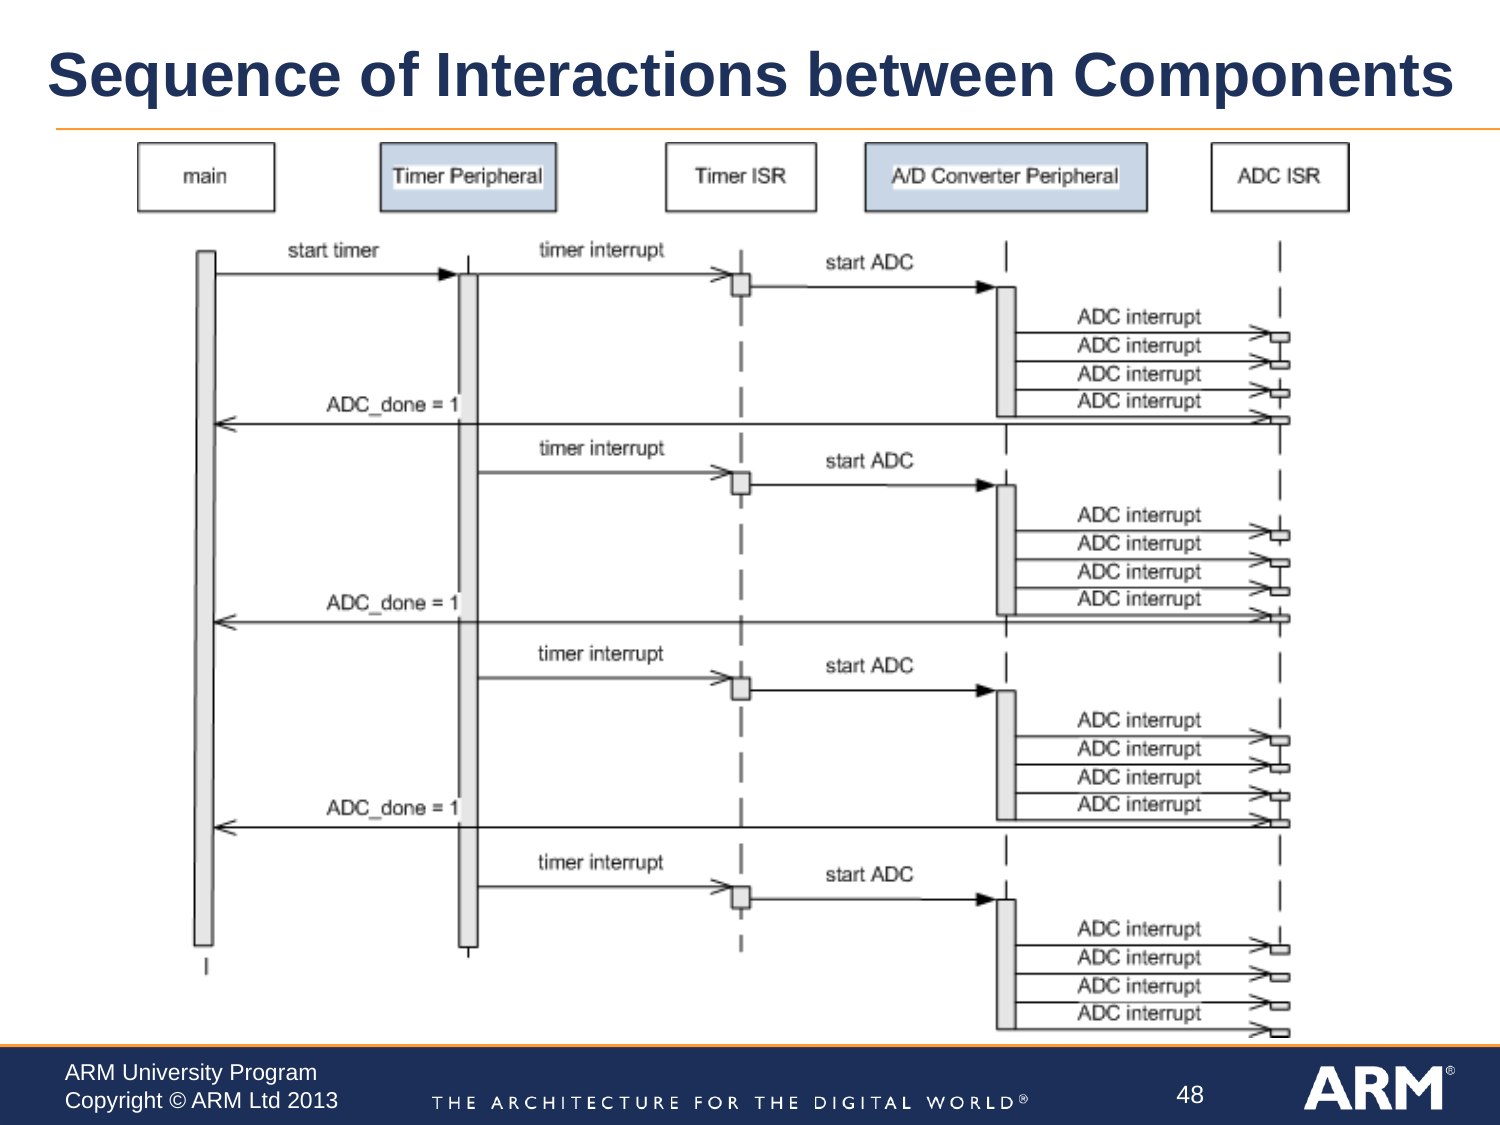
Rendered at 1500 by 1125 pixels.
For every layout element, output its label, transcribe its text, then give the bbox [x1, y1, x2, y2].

picture [137, 142, 1351, 1039]
title Sequence of Interactions between Components [34, 1, 1500, 141]
picture [0, 1048, 1500, 1125]
